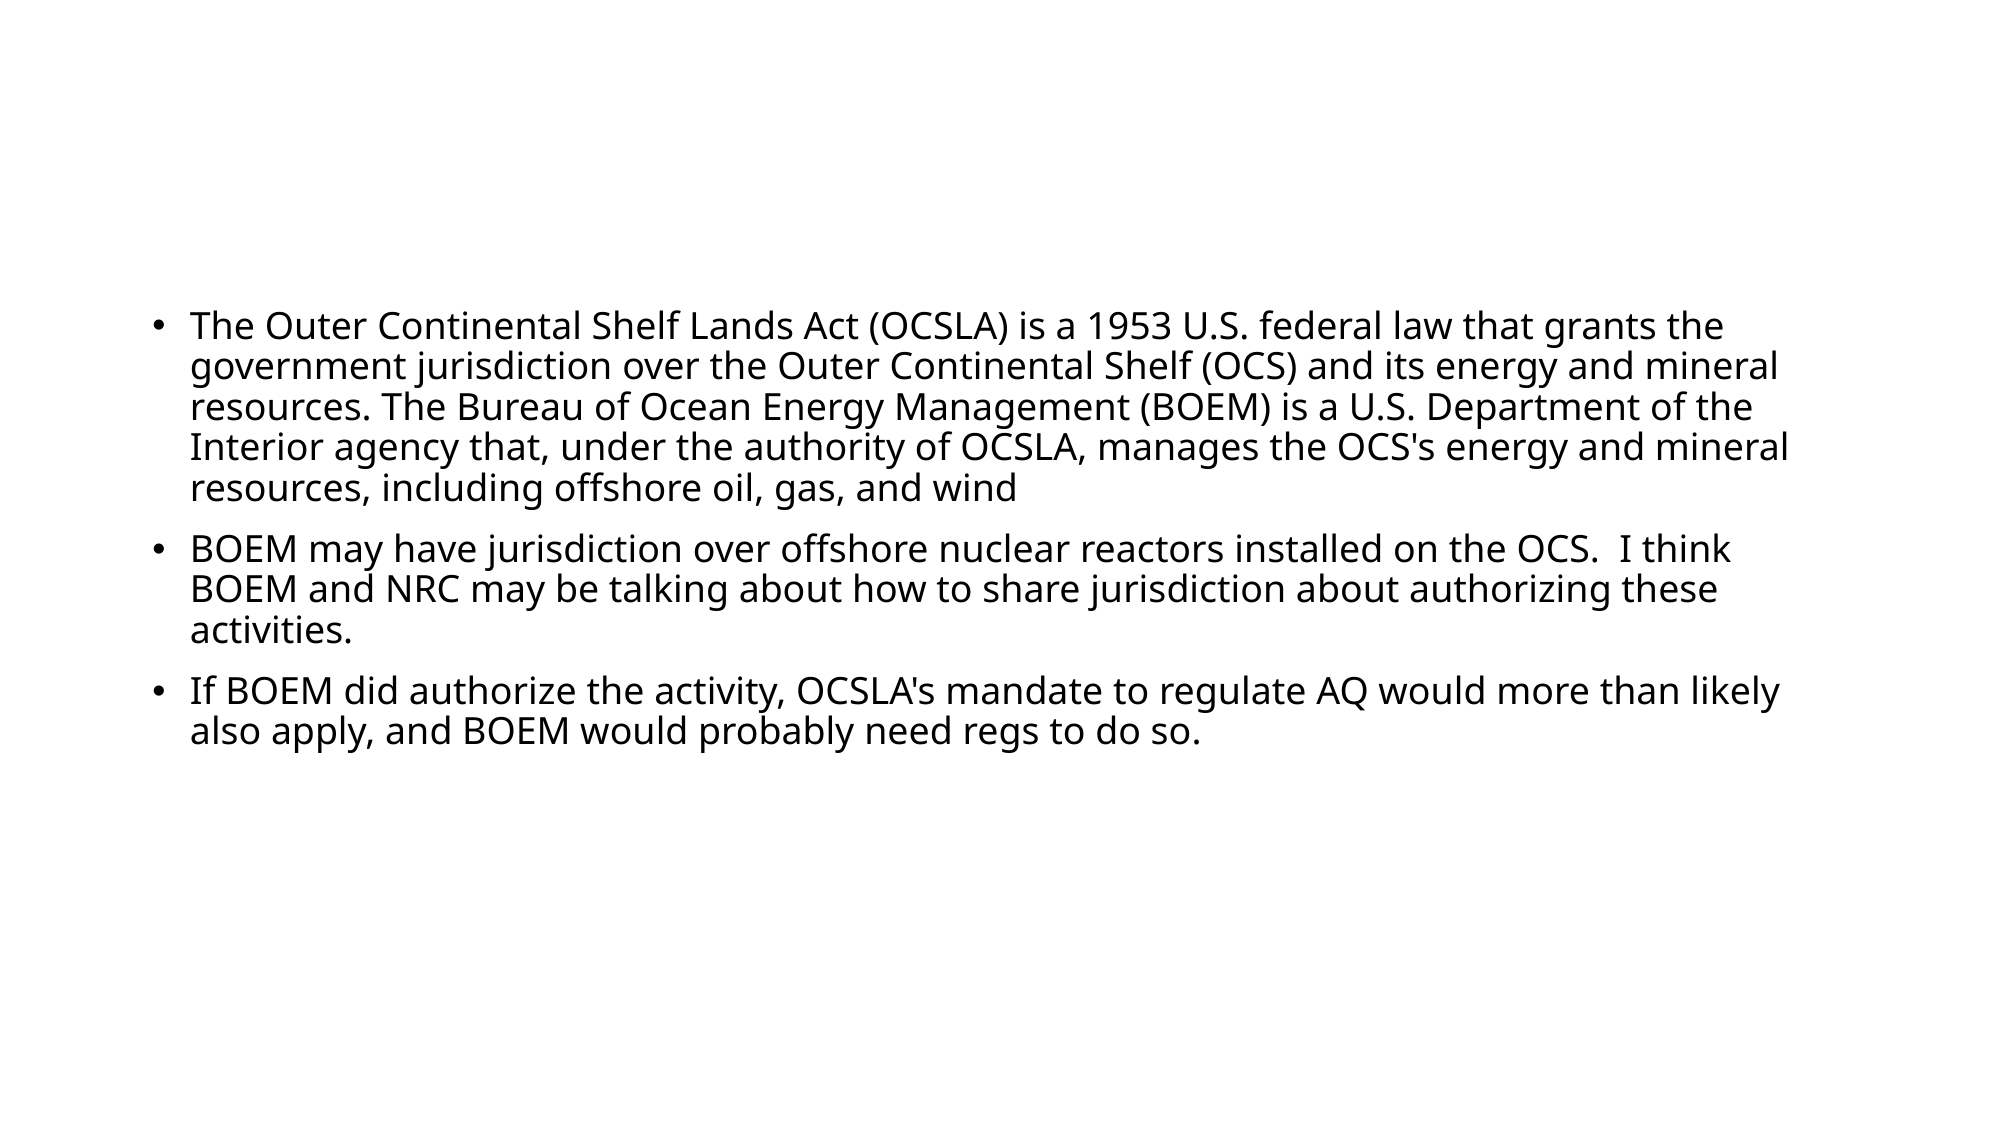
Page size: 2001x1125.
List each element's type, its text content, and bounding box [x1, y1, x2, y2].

list The Outer Continental Shelf Lands Act (OCSLA) is a 1953 U.S. federal law that grants the government jurisdiction over the Outer Continental Shelf (OCS) and its energy and mineral resources. The Bureau of Ocean Energy Management (BOEM) is a U.S. Department of the Interior agency that, under the authority of OCSLA, manages the OCS's energy and mineral resources, including offshore oil, gas, and wind BOEM may have jurisdiction over offshore nuclear reactors installed on the OCS. I think BOEM and NRC may be talking about how to share jurisdiction about authorizing these activities. If BOEM did authorize the activity, OCSLA's mandate to regulate AQ would more than likely also apply, and BOEM would probably need regs to do so. [137, 299, 1863, 1014]
